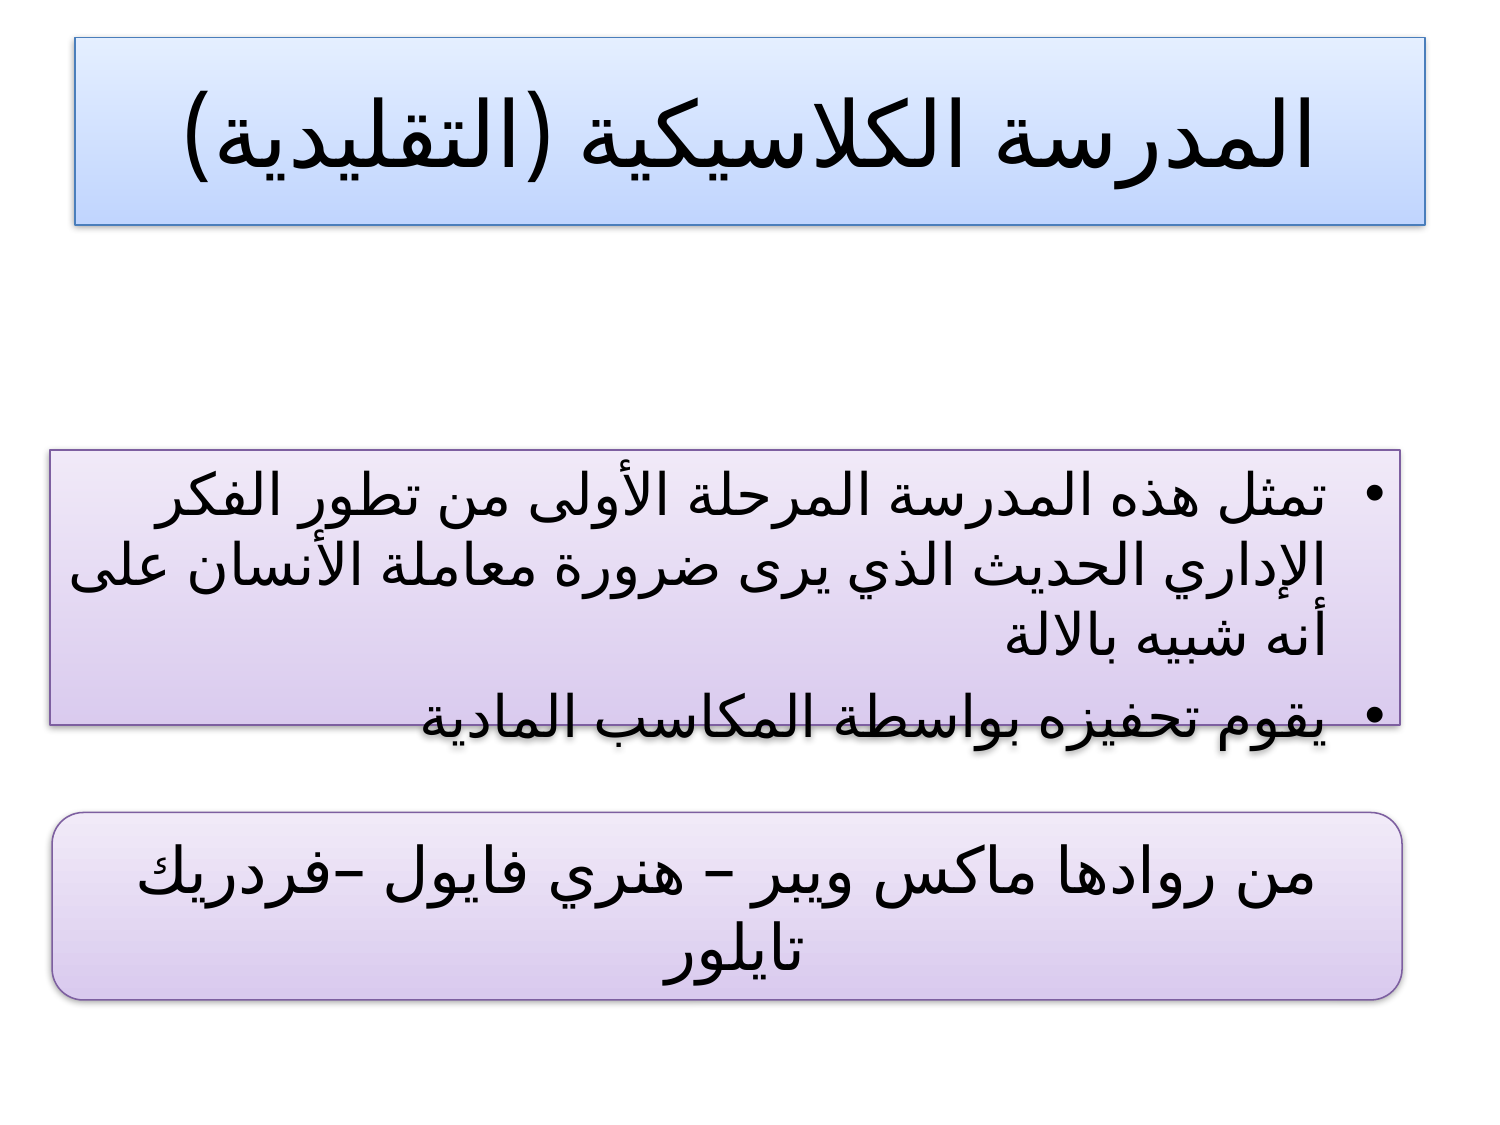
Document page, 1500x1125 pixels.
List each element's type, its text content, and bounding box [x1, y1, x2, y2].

text_box من روادها ماكس ويبر – هنري فايول –فردريك تايلور [51, 811, 1403, 1001]
title المدرسة الكلاسيكية (التقليدية) [74, 37, 1426, 226]
list تمثل هذه المدرسة المرحلة الأولى من تطور الفكر الإداري الحديث الذي يرى ضرورة معاملة الأنسان على أنه شبيه بالالة يقوم تحفيزه بواسطة المكاسب المادية [49, 449, 1401, 726]
